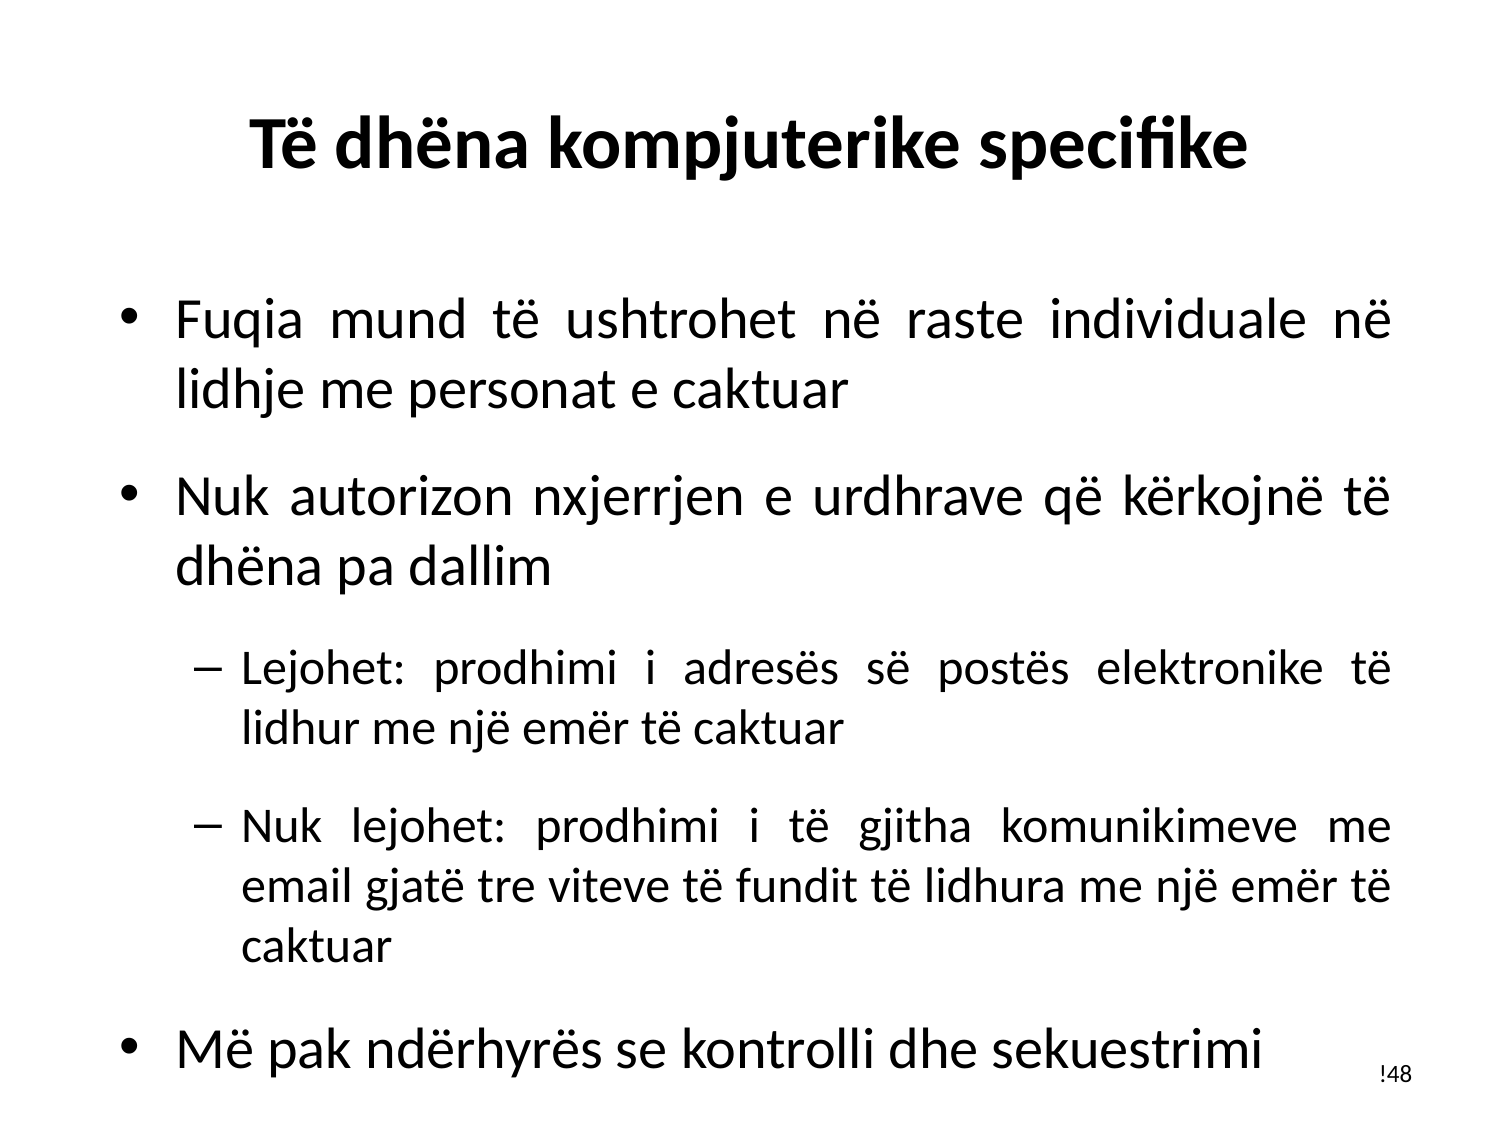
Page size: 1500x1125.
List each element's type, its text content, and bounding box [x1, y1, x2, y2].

slide_number !48 [1077, 1042, 1428, 1103]
list Fuqia mund të ushtrohet në raste individuale në lidhje me personat e caktuar Nuk autorizon nxjerrjen e urdhrave që kërkojnë të dhëna pa dallim Lejohet: prodhimi i adresës së postës elektronike të lidhur me një emër të caktuar Nuk lejohet: prodhimi i të gjitha komunikimeve me email gjatë tre viteve të fundit të lidhura me një emër të caktuar Më pak ndërhyrës se kontrolli dhe sekuestrimi [103, 272, 1408, 1103]
title Të dhëna kompjuterike specifike [74, 44, 1426, 233]
